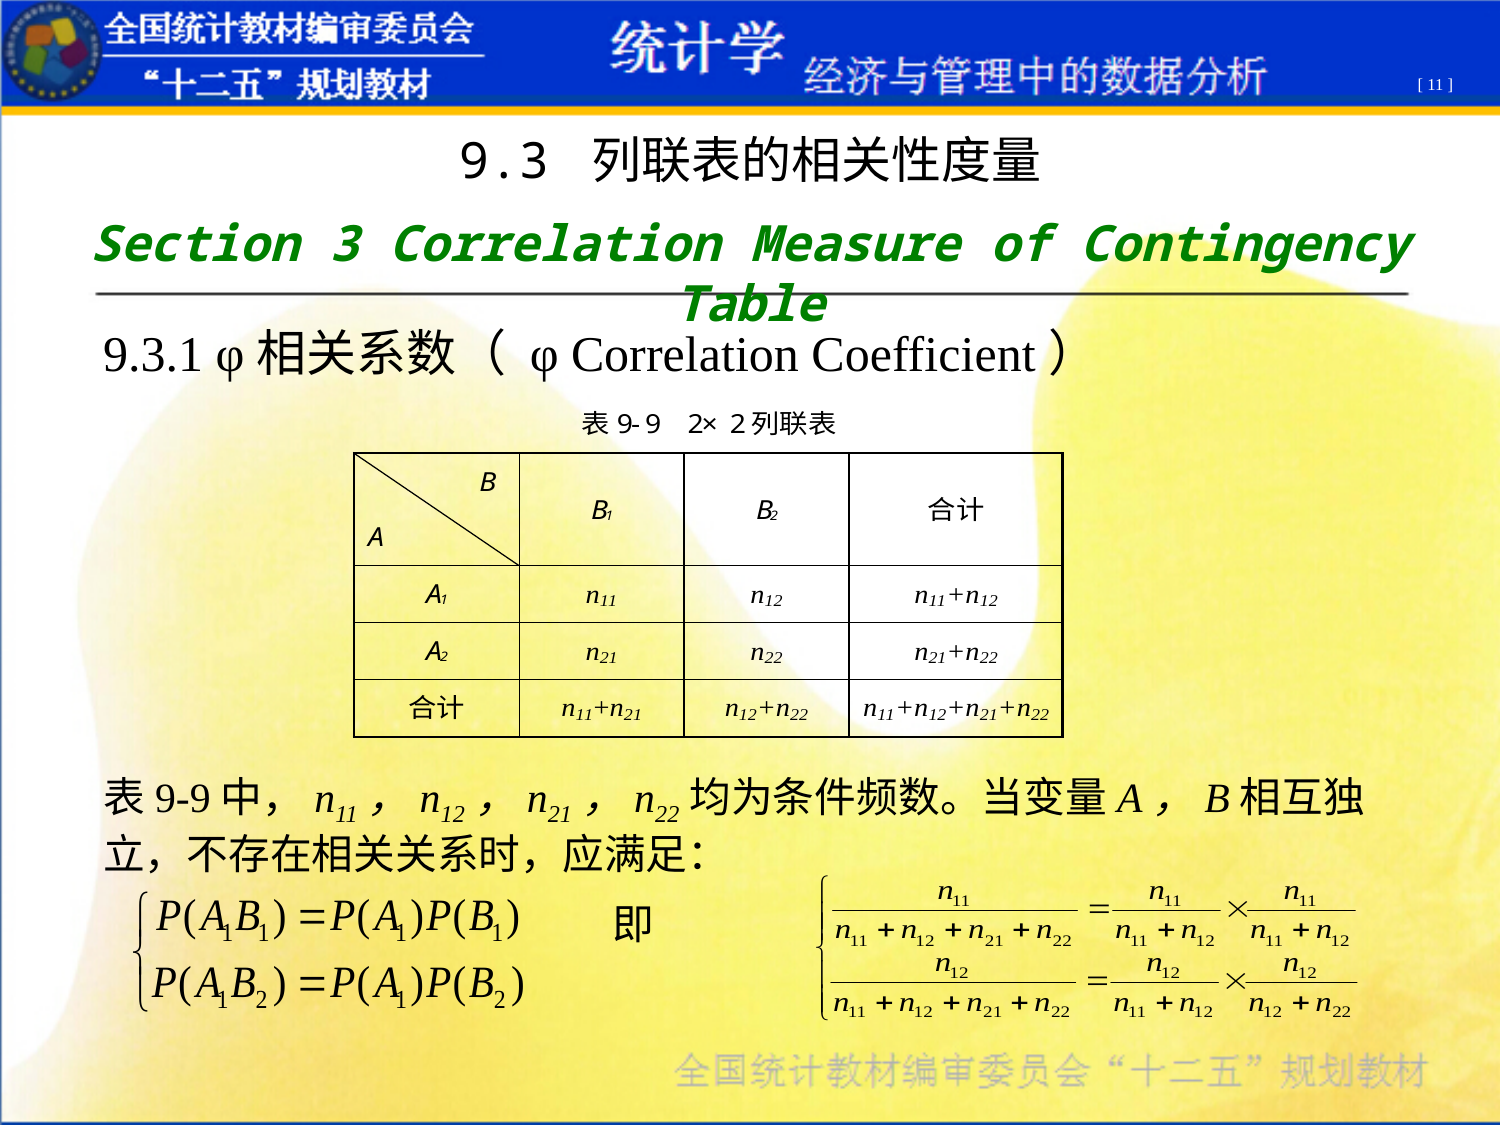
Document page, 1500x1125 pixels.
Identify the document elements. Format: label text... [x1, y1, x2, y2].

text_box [159, 396, 1259, 776]
text_box 表9-9中，n11，n12，n21，n22均为条件频数。当变量A，B相互独立，不存在相关关系时，应满足： 即 [88, 763, 1447, 1098]
text_box [ 11 ] [1364, 66, 1468, 142]
picture [0, 1, 1500, 1125]
text_box 9.3.1 φ相关系数（ φ Correlation Coefficient） [88, 314, 1412, 390]
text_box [123, 881, 532, 1024]
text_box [808, 869, 1365, 1027]
text_box 9.3 列联表的相关性度量 [64, 121, 1436, 196]
text_box Section 3 Correlation Measure of Contingency Table [64, 203, 1436, 339]
